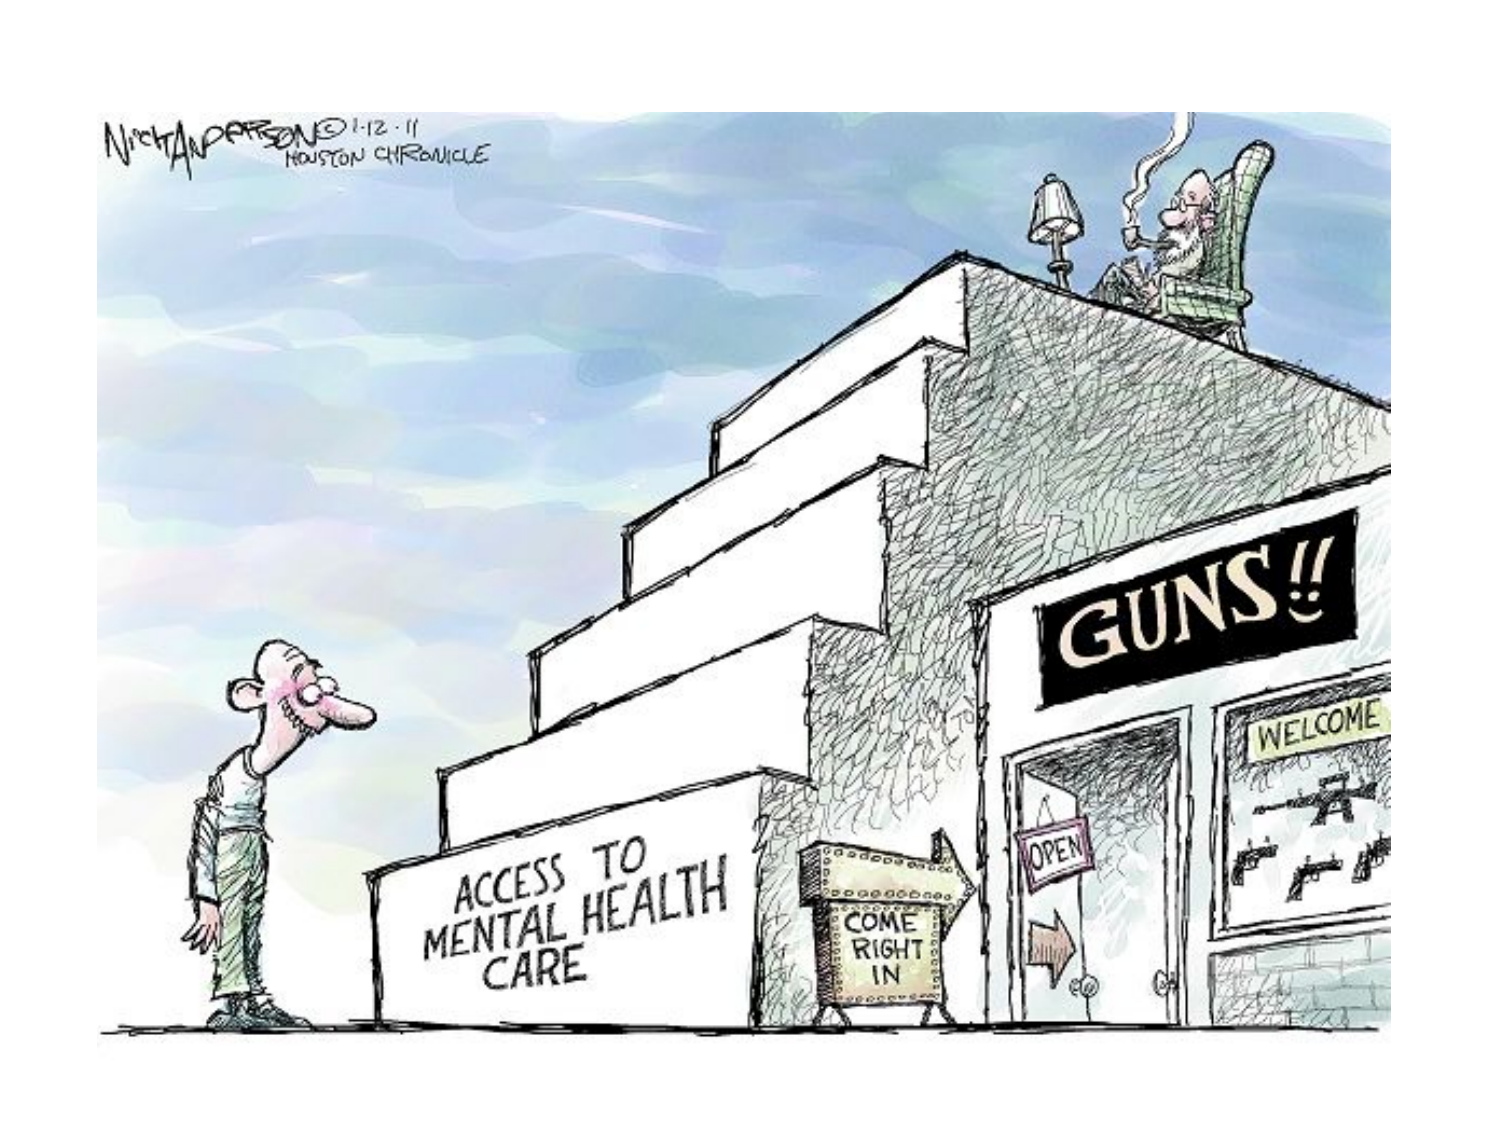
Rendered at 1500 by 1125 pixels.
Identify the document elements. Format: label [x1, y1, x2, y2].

picture [97, 112, 1391, 1063]
